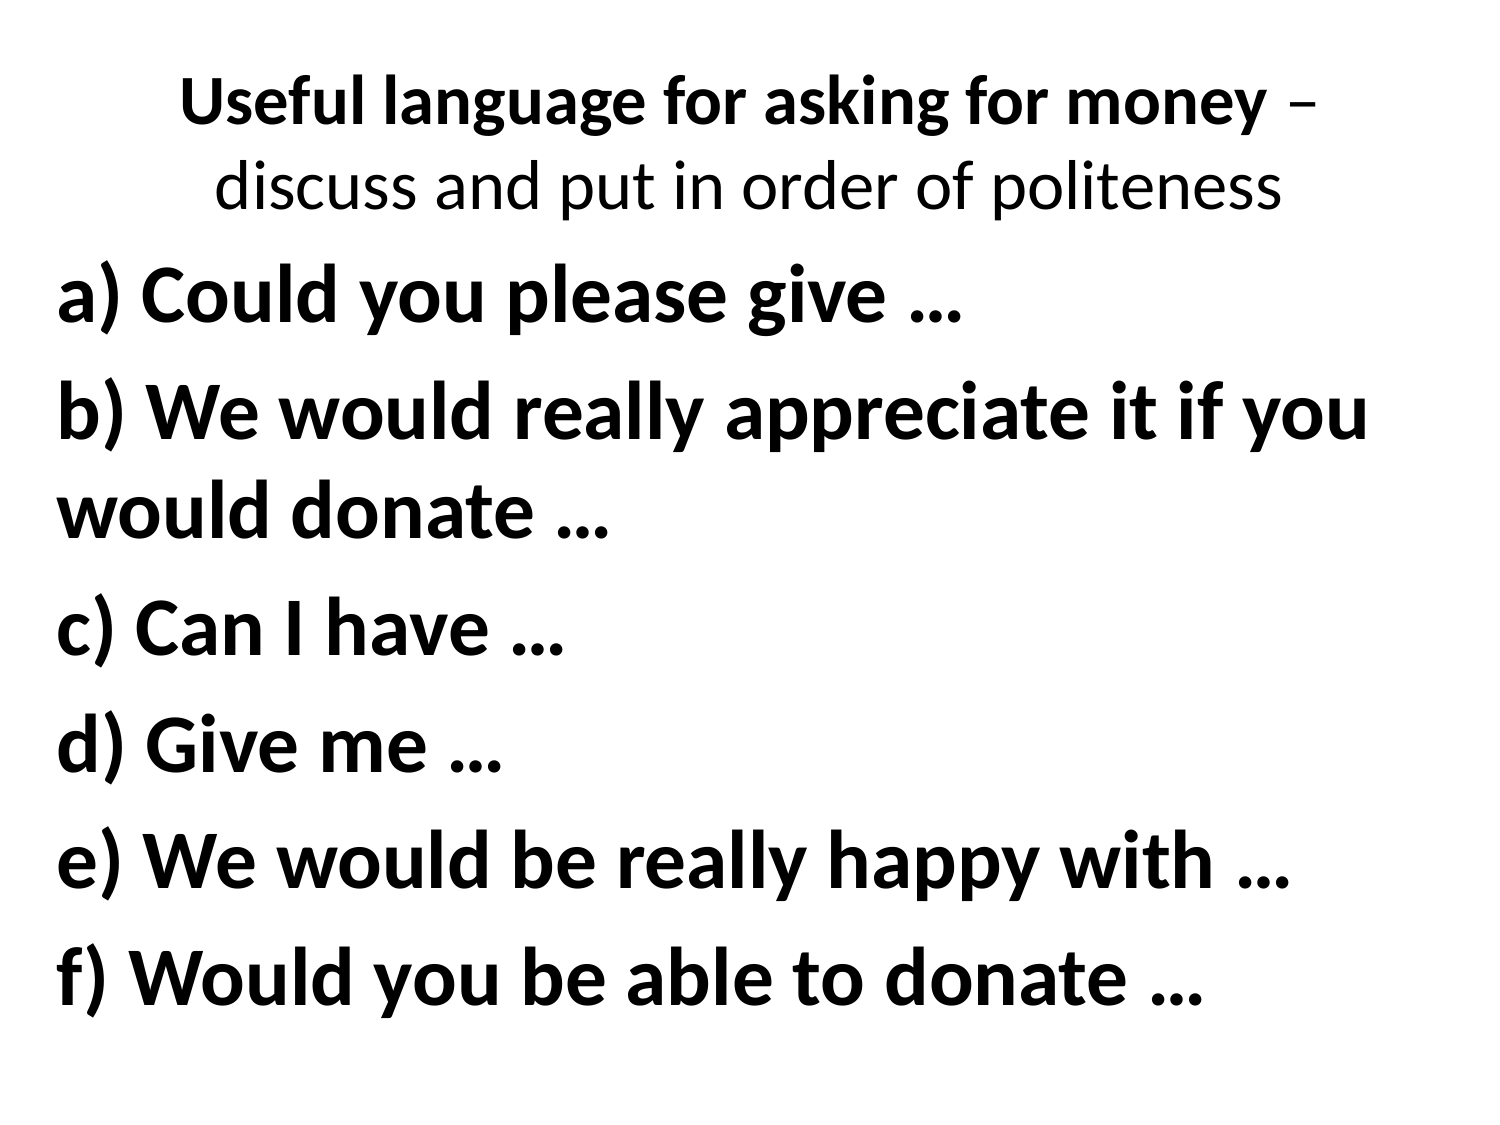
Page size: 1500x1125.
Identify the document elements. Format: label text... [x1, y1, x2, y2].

title Useful language for asking for money – discuss and put in order of politeness [75, 45, 1425, 231]
list a) Could you please give … b) We would really appreciate it if you would donate … c) Can I have … d) Give me … e) We would be really happy with … f) Would you be able to donate … [41, 231, 1459, 1083]
